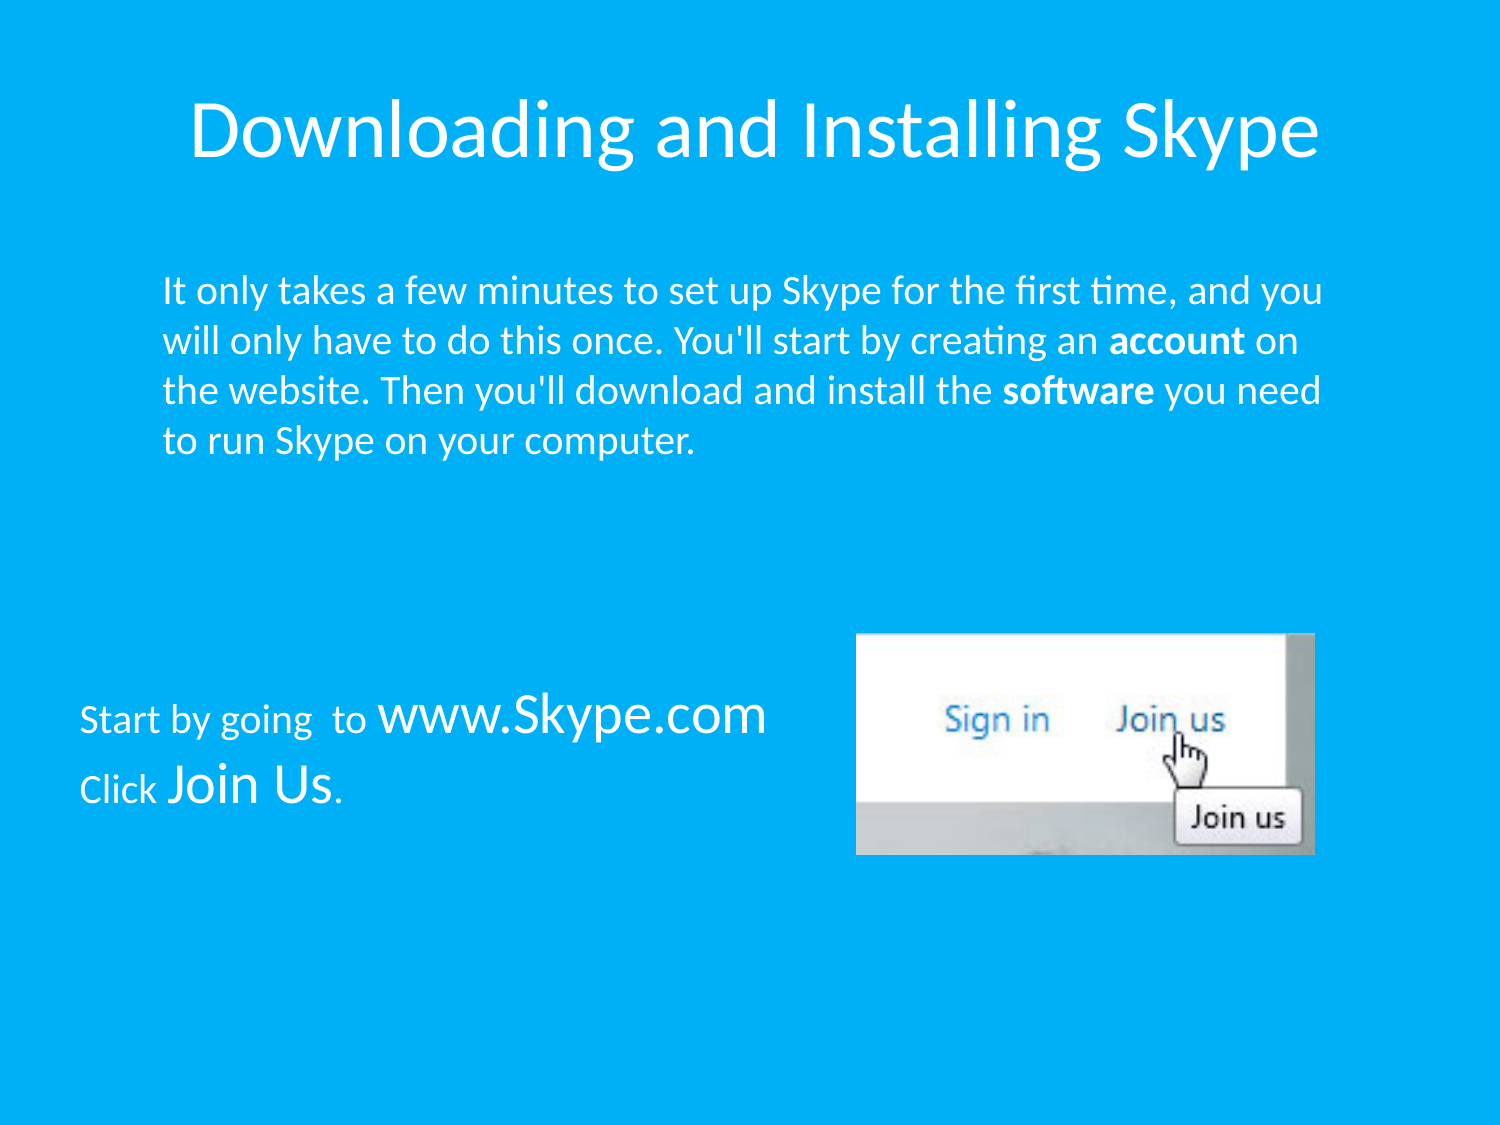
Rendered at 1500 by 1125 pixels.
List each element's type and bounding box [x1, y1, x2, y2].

picture [804, 334, 819, 354]
picture [622, 435, 631, 454]
picture [869, 117, 894, 157]
picture [380, 284, 393, 303]
picture [1092, 278, 1110, 304]
picture [1260, 384, 1277, 404]
picture [775, 334, 787, 354]
picture [225, 435, 234, 454]
picture [839, 385, 843, 403]
picture [639, 285, 657, 304]
picture [374, 334, 390, 354]
picture [232, 334, 250, 354]
picture [1009, 335, 1014, 353]
picture [927, 117, 957, 157]
picture [486, 285, 507, 303]
picture [234, 775, 256, 802]
picture [808, 376, 813, 403]
picture [669, 705, 688, 733]
picture [403, 328, 414, 354]
picture [573, 334, 591, 354]
picture [1054, 284, 1065, 304]
picture [974, 384, 990, 404]
picture [100, 707, 111, 733]
picture [493, 100, 526, 157]
picture [583, 434, 594, 453]
picture [1059, 345, 1067, 354]
picture [425, 384, 441, 404]
picture [440, 435, 455, 460]
picture [635, 335, 652, 354]
picture [353, 284, 364, 304]
picture [863, 326, 868, 353]
picture [1066, 117, 1100, 171]
picture [1043, 376, 1067, 404]
picture [502, 328, 512, 354]
picture [577, 384, 588, 404]
picture [756, 395, 764, 404]
picture [210, 434, 220, 453]
picture [1149, 284, 1165, 304]
picture [296, 713, 311, 725]
picture [848, 284, 859, 304]
picture [164, 335, 190, 353]
picture [420, 706, 458, 732]
picture [321, 334, 331, 353]
picture [493, 435, 497, 453]
picture [1280, 335, 1284, 353]
picture [869, 335, 879, 354]
picture [757, 384, 770, 403]
picture [1283, 117, 1317, 157]
picture [476, 385, 492, 410]
picture [188, 775, 213, 803]
picture [1212, 334, 1228, 353]
picture [1101, 384, 1117, 404]
picture [1199, 118, 1233, 170]
picture [937, 378, 948, 404]
picture [1232, 328, 1244, 354]
picture [898, 105, 921, 157]
picture [706, 384, 719, 403]
picture [341, 434, 352, 454]
picture [912, 334, 925, 354]
picture [700, 117, 732, 156]
picture [1246, 385, 1255, 403]
picture [251, 285, 267, 310]
picture [625, 278, 635, 304]
picture [186, 385, 195, 403]
picture [223, 713, 238, 725]
picture [1231, 284, 1242, 304]
picture [169, 766, 182, 803]
picture [222, 726, 238, 740]
picture [558, 117, 590, 156]
picture [804, 276, 817, 303]
picture [347, 714, 365, 733]
picture [1189, 334, 1206, 354]
picture [179, 376, 185, 403]
picture [277, 428, 292, 454]
picture [959, 384, 969, 403]
picture [1136, 384, 1153, 404]
picture [538, 100, 547, 109]
picture [524, 335, 533, 353]
picture [410, 384, 419, 403]
picture [148, 707, 159, 733]
picture [1040, 284, 1050, 303]
picture [687, 284, 703, 304]
picture [518, 326, 523, 353]
picture [285, 118, 340, 156]
picture [1166, 100, 1195, 156]
picture [544, 285, 554, 304]
picture [410, 117, 446, 157]
picture [568, 706, 591, 742]
picture [822, 285, 837, 310]
picture [790, 328, 801, 354]
picture [707, 278, 717, 304]
picture [518, 385, 528, 404]
picture [656, 434, 673, 454]
picture [342, 384, 358, 404]
picture [544, 434, 561, 454]
picture [951, 278, 961, 304]
picture [861, 384, 872, 404]
picture [387, 434, 404, 454]
picture [1029, 347, 1045, 361]
picture [82, 777, 99, 803]
picture [530, 385, 534, 403]
picture [827, 117, 859, 156]
picture [449, 334, 460, 354]
picture [285, 335, 300, 360]
picture [540, 118, 546, 156]
picture [333, 707, 344, 733]
picture [838, 328, 849, 354]
picture [417, 335, 435, 354]
picture [287, 384, 298, 404]
picture [883, 335, 899, 360]
picture [891, 384, 904, 403]
picture [1015, 335, 1024, 353]
picture [658, 385, 667, 403]
picture [164, 428, 174, 454]
picture [174, 278, 185, 304]
picture [178, 434, 196, 454]
picture [381, 378, 399, 403]
picture [642, 428, 653, 454]
picture [296, 284, 308, 303]
picture [279, 278, 290, 304]
picture [174, 705, 179, 732]
picture [278, 766, 306, 803]
picture [1122, 384, 1133, 403]
picture [704, 395, 713, 404]
picture [295, 726, 311, 740]
picture [410, 435, 415, 453]
picture [274, 714, 278, 732]
picture [261, 334, 271, 353]
picture [458, 434, 476, 454]
picture [221, 285, 225, 303]
picture [1008, 118, 1014, 156]
picture [783, 385, 792, 403]
picture [556, 285, 560, 303]
picture [1302, 384, 1313, 404]
picture [1281, 385, 1298, 404]
picture [281, 714, 290, 732]
picture [1281, 284, 1299, 304]
picture [617, 334, 630, 354]
picture [1021, 384, 1040, 404]
picture [228, 285, 237, 303]
picture [328, 378, 338, 404]
picture [905, 284, 923, 304]
picture [825, 334, 835, 353]
picture [807, 104, 814, 156]
picture [1126, 104, 1157, 157]
picture [1005, 384, 1017, 404]
picture [671, 284, 682, 304]
picture [989, 100, 995, 156]
picture [179, 714, 190, 733]
picture [481, 435, 491, 454]
picture [1240, 385, 1245, 403]
picture [1068, 278, 1079, 304]
picture [378, 295, 387, 304]
picture [135, 713, 145, 732]
picture [313, 775, 330, 803]
picture [303, 384, 314, 404]
picture [471, 334, 488, 354]
picture [967, 334, 979, 353]
picture [462, 706, 500, 732]
picture [1086, 334, 1095, 353]
picture [1262, 285, 1278, 310]
picture [115, 724, 123, 733]
picture [759, 284, 770, 304]
picture [777, 385, 782, 403]
picture [336, 345, 345, 354]
picture [931, 335, 935, 353]
picture [573, 435, 582, 453]
picture [141, 775, 155, 802]
picture [876, 378, 886, 404]
picture [973, 285, 982, 303]
picture [863, 285, 880, 304]
picture [599, 117, 633, 171]
picture [1030, 334, 1045, 346]
picture [693, 335, 711, 354]
picture [1208, 385, 1217, 404]
picture [194, 714, 209, 739]
picture [416, 435, 425, 453]
picture [843, 285, 847, 310]
picture [315, 326, 320, 353]
picture [984, 329, 1002, 354]
picture [589, 376, 593, 403]
picture [164, 378, 174, 404]
picture [419, 285, 436, 304]
picture [736, 376, 740, 403]
picture [1304, 285, 1314, 304]
picture [315, 435, 330, 460]
picture [1257, 335, 1275, 354]
picture [890, 395, 898, 404]
picture [439, 285, 466, 303]
picture [953, 376, 958, 403]
picture [453, 385, 462, 403]
picture [1123, 285, 1132, 303]
picture [495, 384, 513, 404]
picture [461, 326, 465, 353]
picture [406, 276, 417, 303]
picture [1190, 295, 1198, 304]
picture [1185, 384, 1203, 404]
picture [1006, 100, 1015, 109]
picture [336, 435, 340, 460]
picture [1217, 285, 1226, 303]
picture [716, 335, 726, 354]
picture [253, 434, 262, 453]
picture [682, 384, 700, 404]
picture [857, 634, 1314, 854]
picture [678, 434, 688, 453]
picture [1218, 385, 1223, 403]
picture [675, 328, 692, 353]
picture [529, 284, 538, 303]
picture [784, 278, 799, 304]
picture [195, 104, 237, 156]
picture [600, 284, 612, 304]
picture [356, 435, 373, 454]
picture [516, 696, 537, 733]
picture [1316, 285, 1320, 303]
picture [349, 117, 381, 156]
picture [620, 385, 647, 403]
picture [1016, 276, 1034, 303]
picture [1314, 376, 1318, 403]
picture [331, 285, 348, 304]
picture [652, 385, 657, 403]
picture [1166, 334, 1184, 354]
picture [282, 376, 286, 403]
picture [1287, 335, 1296, 353]
picture [1211, 285, 1216, 303]
picture [1061, 334, 1073, 353]
picture [632, 435, 637, 453]
picture [315, 276, 328, 303]
picture [966, 276, 972, 303]
picture [970, 100, 976, 156]
picture [543, 693, 563, 732]
picture [1244, 276, 1248, 303]
picture [504, 435, 508, 453]
picture [579, 285, 596, 304]
picture [694, 705, 719, 733]
picture [123, 784, 136, 803]
picture [727, 335, 731, 353]
picture [928, 284, 938, 303]
picture [338, 334, 351, 353]
picture [600, 434, 616, 460]
picture [987, 285, 1004, 304]
picture [965, 345, 973, 354]
picture [1026, 117, 1058, 156]
picture [198, 285, 216, 304]
picture [1111, 334, 1127, 354]
picture [944, 334, 960, 354]
picture [221, 776, 225, 802]
picture [447, 385, 452, 403]
picture [797, 384, 808, 404]
picture [846, 385, 855, 403]
picture [658, 117, 688, 157]
picture [297, 426, 311, 453]
picture [603, 335, 612, 353]
picture [244, 117, 280, 157]
picture [526, 434, 539, 454]
picture [1166, 385, 1181, 410]
picture [548, 334, 560, 354]
picture [294, 295, 302, 304]
picture [480, 285, 484, 303]
picture [626, 705, 649, 733]
picture [242, 713, 259, 733]
picture [1148, 334, 1162, 354]
picture [355, 335, 370, 353]
picture [1241, 117, 1275, 170]
picture [379, 706, 417, 732]
picture [1069, 384, 1098, 403]
picture [116, 713, 129, 732]
picture [724, 384, 735, 404]
picture [260, 384, 276, 404]
picture [1133, 284, 1144, 303]
picture [453, 117, 483, 157]
picture [597, 335, 602, 353]
picture [1131, 334, 1145, 354]
picture [230, 385, 256, 403]
picture [741, 100, 774, 157]
picture [393, 100, 399, 156]
picture [200, 384, 217, 404]
picture [565, 278, 575, 304]
picture [732, 285, 741, 304]
picture [599, 385, 617, 404]
picture [255, 335, 259, 353]
picture [1192, 284, 1204, 303]
picture [754, 285, 758, 310]
picture [726, 705, 763, 732]
picture [82, 707, 96, 733]
picture [892, 276, 903, 303]
picture [597, 705, 620, 742]
